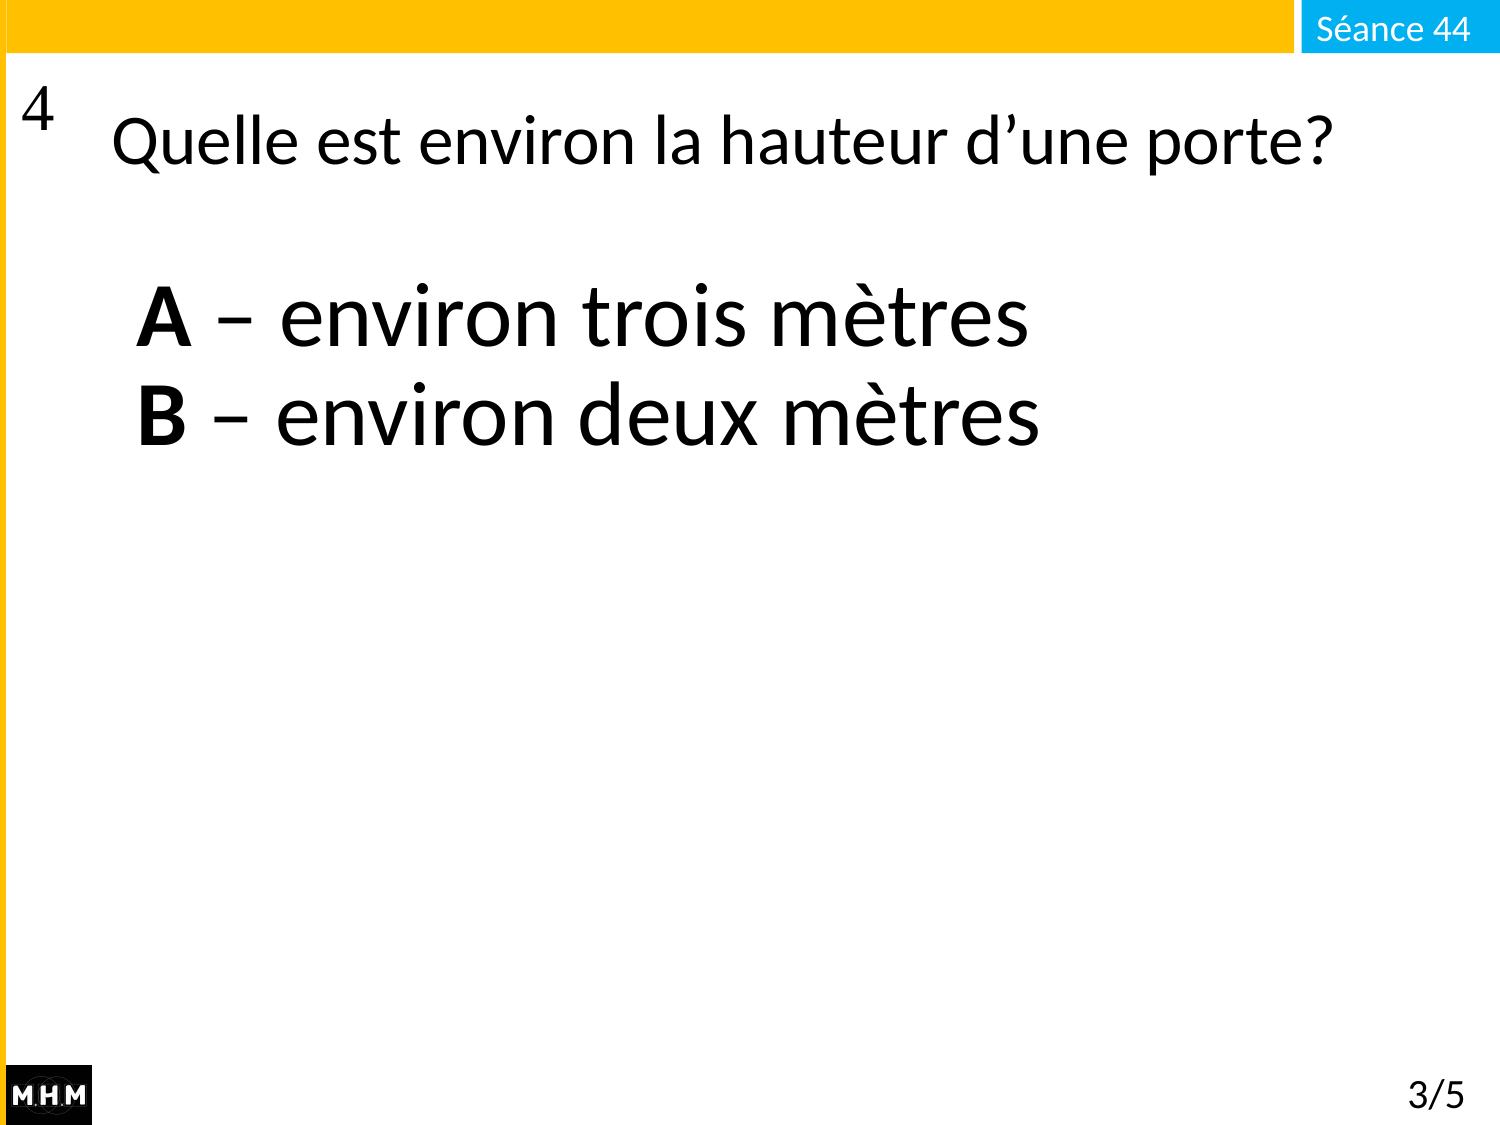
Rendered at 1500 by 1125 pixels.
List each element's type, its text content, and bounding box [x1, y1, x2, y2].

picture [6, 1065, 92, 1125]
text_box A – environ trois mètres B – environ deux mètres [121, 259, 1448, 474]
title Quelle est environ la hauteur d’une porte? [96, 60, 1391, 223]
list 3/5 [1373, 1064, 1500, 1125]
